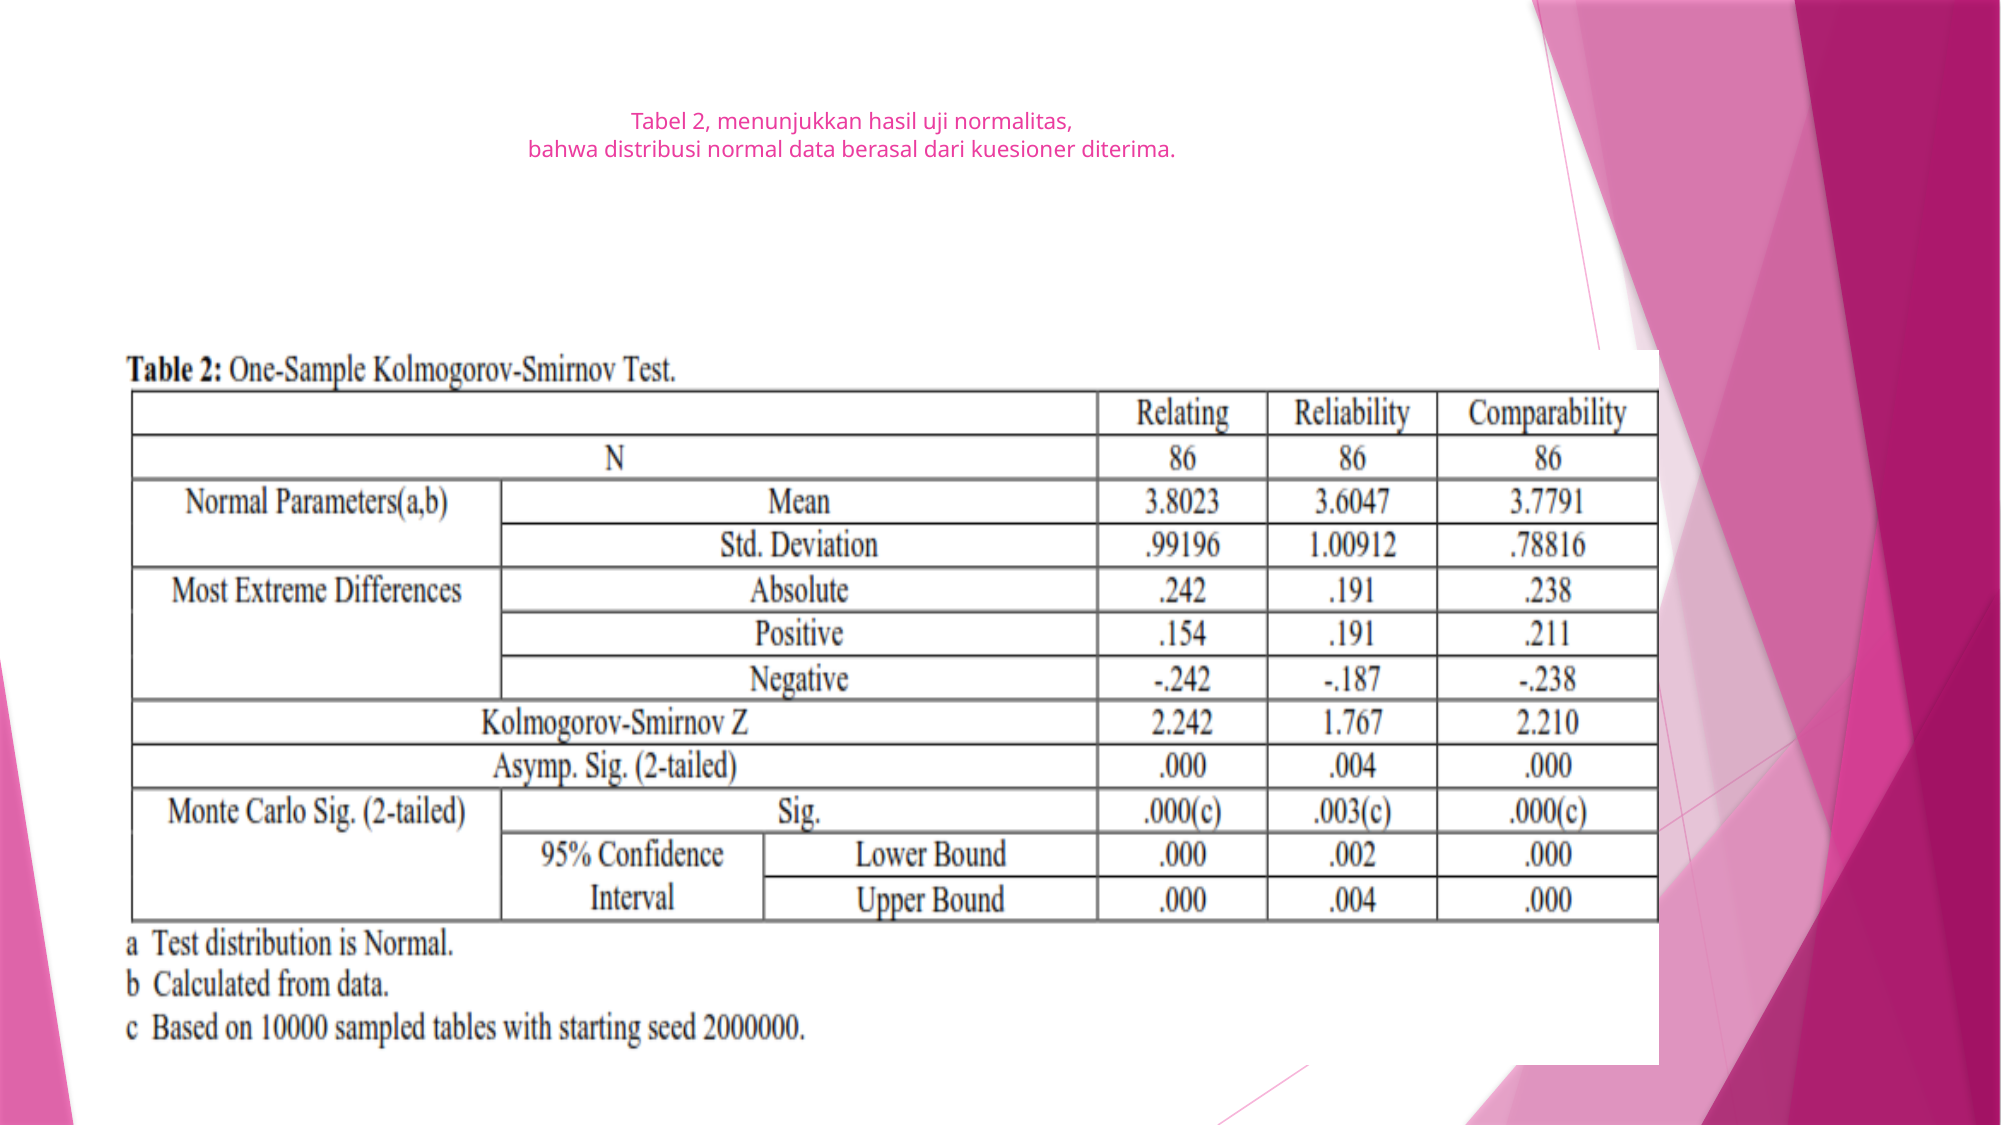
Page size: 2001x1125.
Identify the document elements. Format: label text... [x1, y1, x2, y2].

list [110, 350, 1659, 1066]
title Tabel 2, menunjukkan hasil uji normalitas, bahwa distribusi normal data berasal dari kuesioner diterima. [111, 99, 1600, 203]
